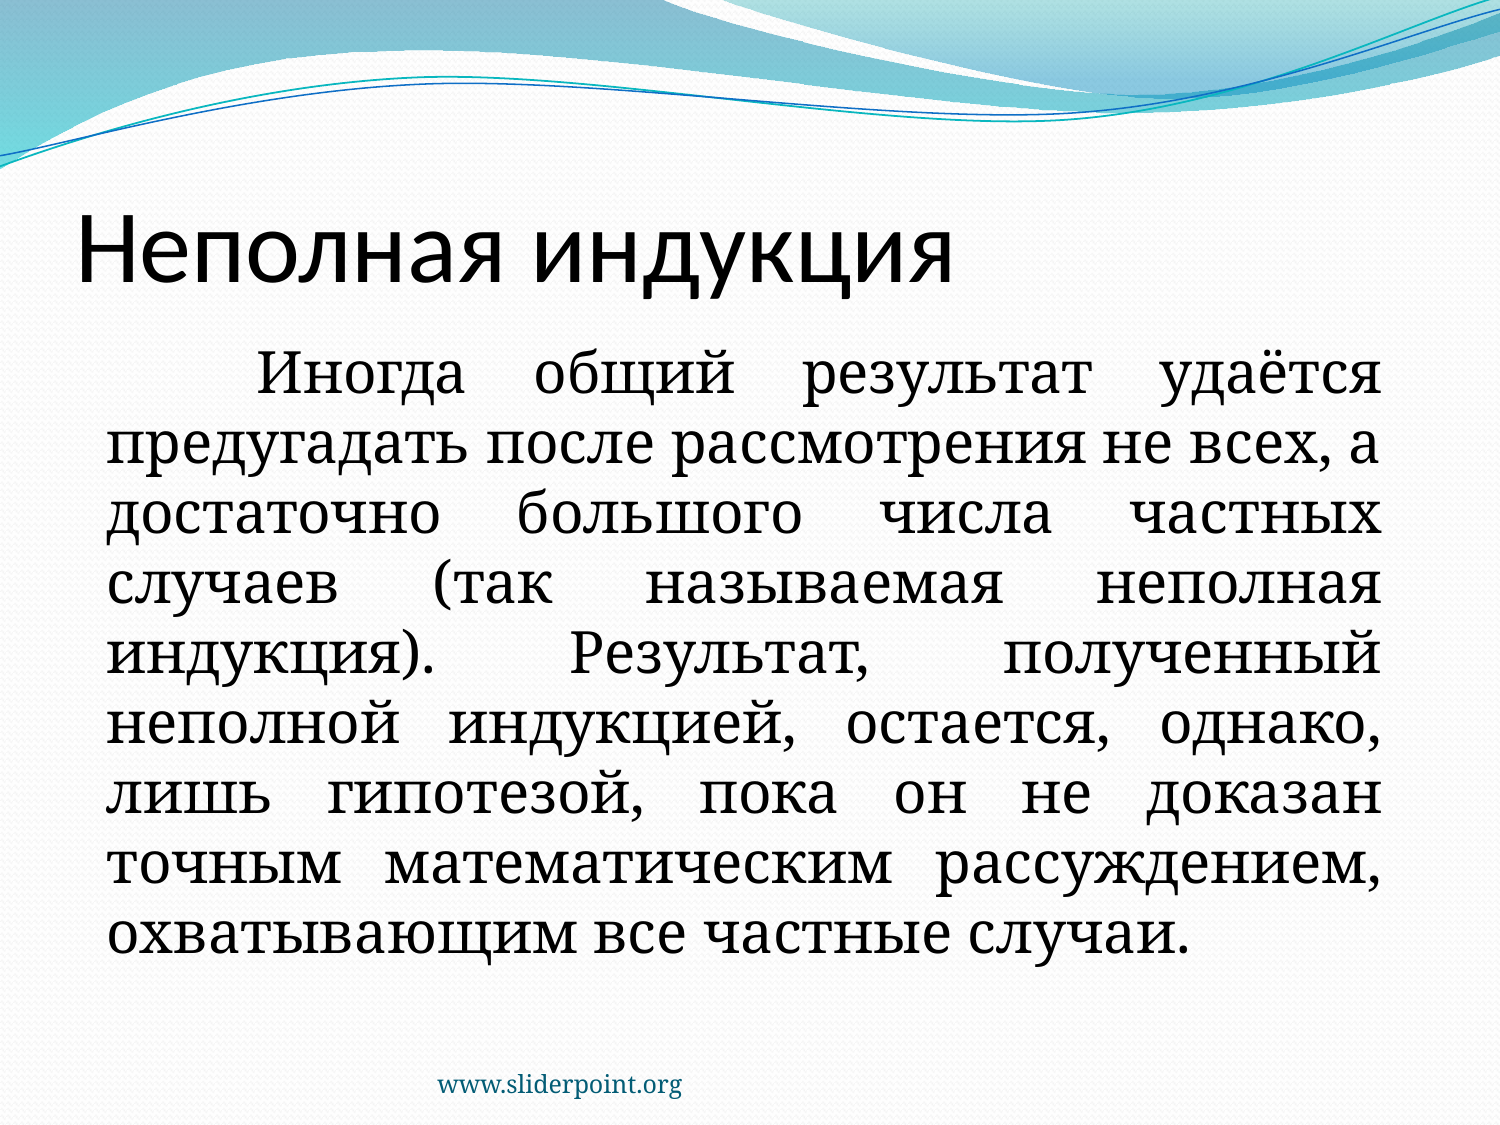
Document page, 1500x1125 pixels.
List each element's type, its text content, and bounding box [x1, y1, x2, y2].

footer www.sliderpoint.org [437, 1042, 988, 1103]
list Иногда общий результат удаётся предугадать после рассмотрения не всех, а достаточно большого числа частных случаев (так называемая неполная индукция). Результат, полученный неполной индукцией, остается, однако, лишь гипотезой, пока он не доказан точным математическим рассуждением, охватывающим все частные случаи. [46, 328, 1397, 1049]
title Неполная индукция [75, 115, 1425, 303]
